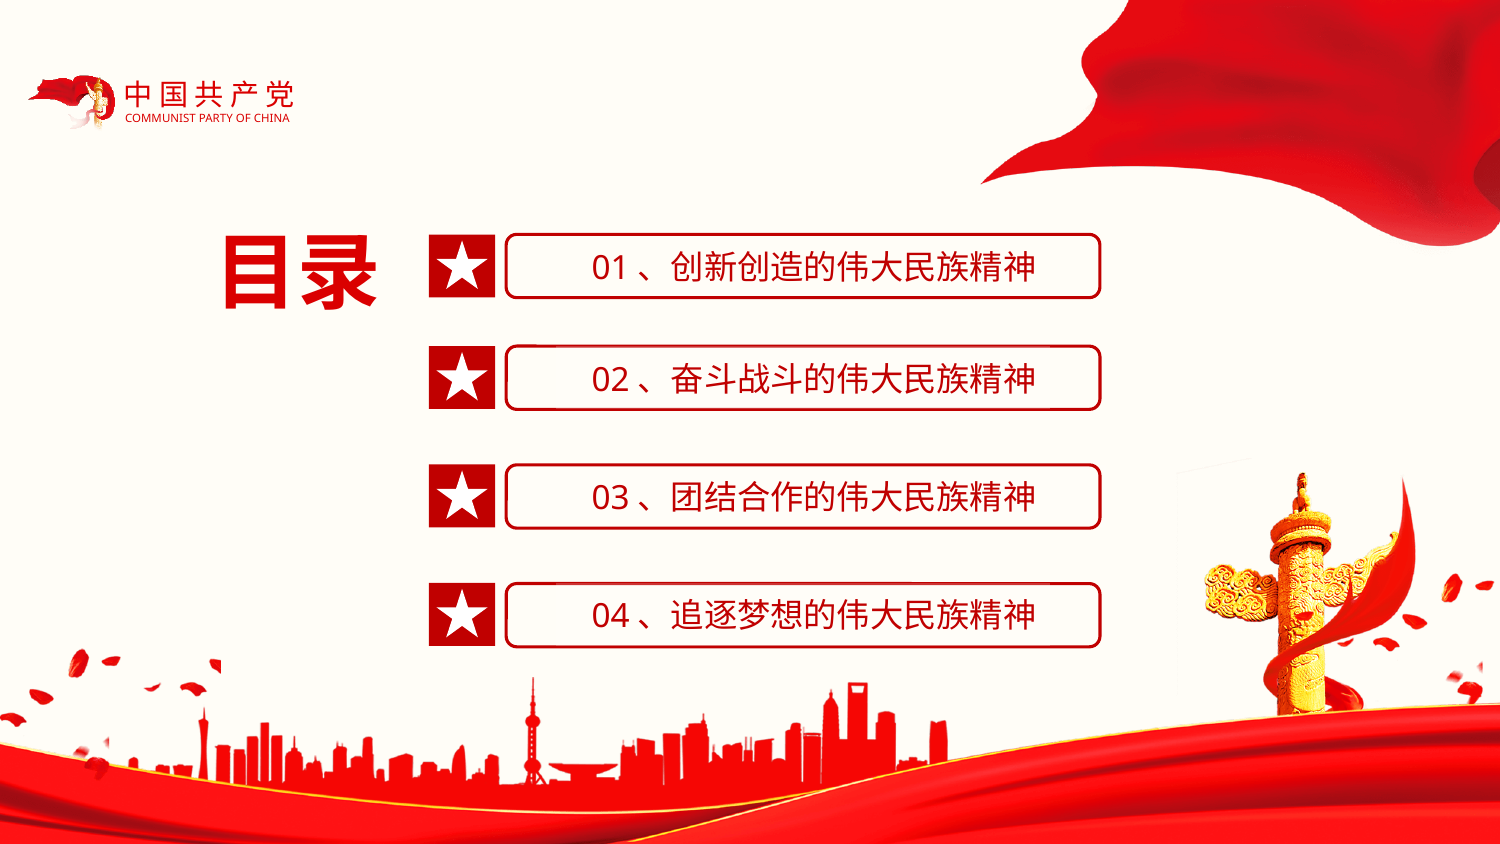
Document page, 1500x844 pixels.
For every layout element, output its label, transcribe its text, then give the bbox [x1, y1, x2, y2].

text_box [24, 69, 315, 134]
picture [962, 0, 1500, 279]
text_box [506, 346, 1100, 410]
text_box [506, 583, 1100, 647]
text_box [428, 464, 496, 528]
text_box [428, 234, 496, 298]
text_box 目录 [200, 211, 400, 327]
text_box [428, 582, 496, 646]
picture [0, 458, 1500, 844]
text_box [506, 234, 1100, 298]
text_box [499, 464, 1107, 529]
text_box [428, 345, 496, 409]
